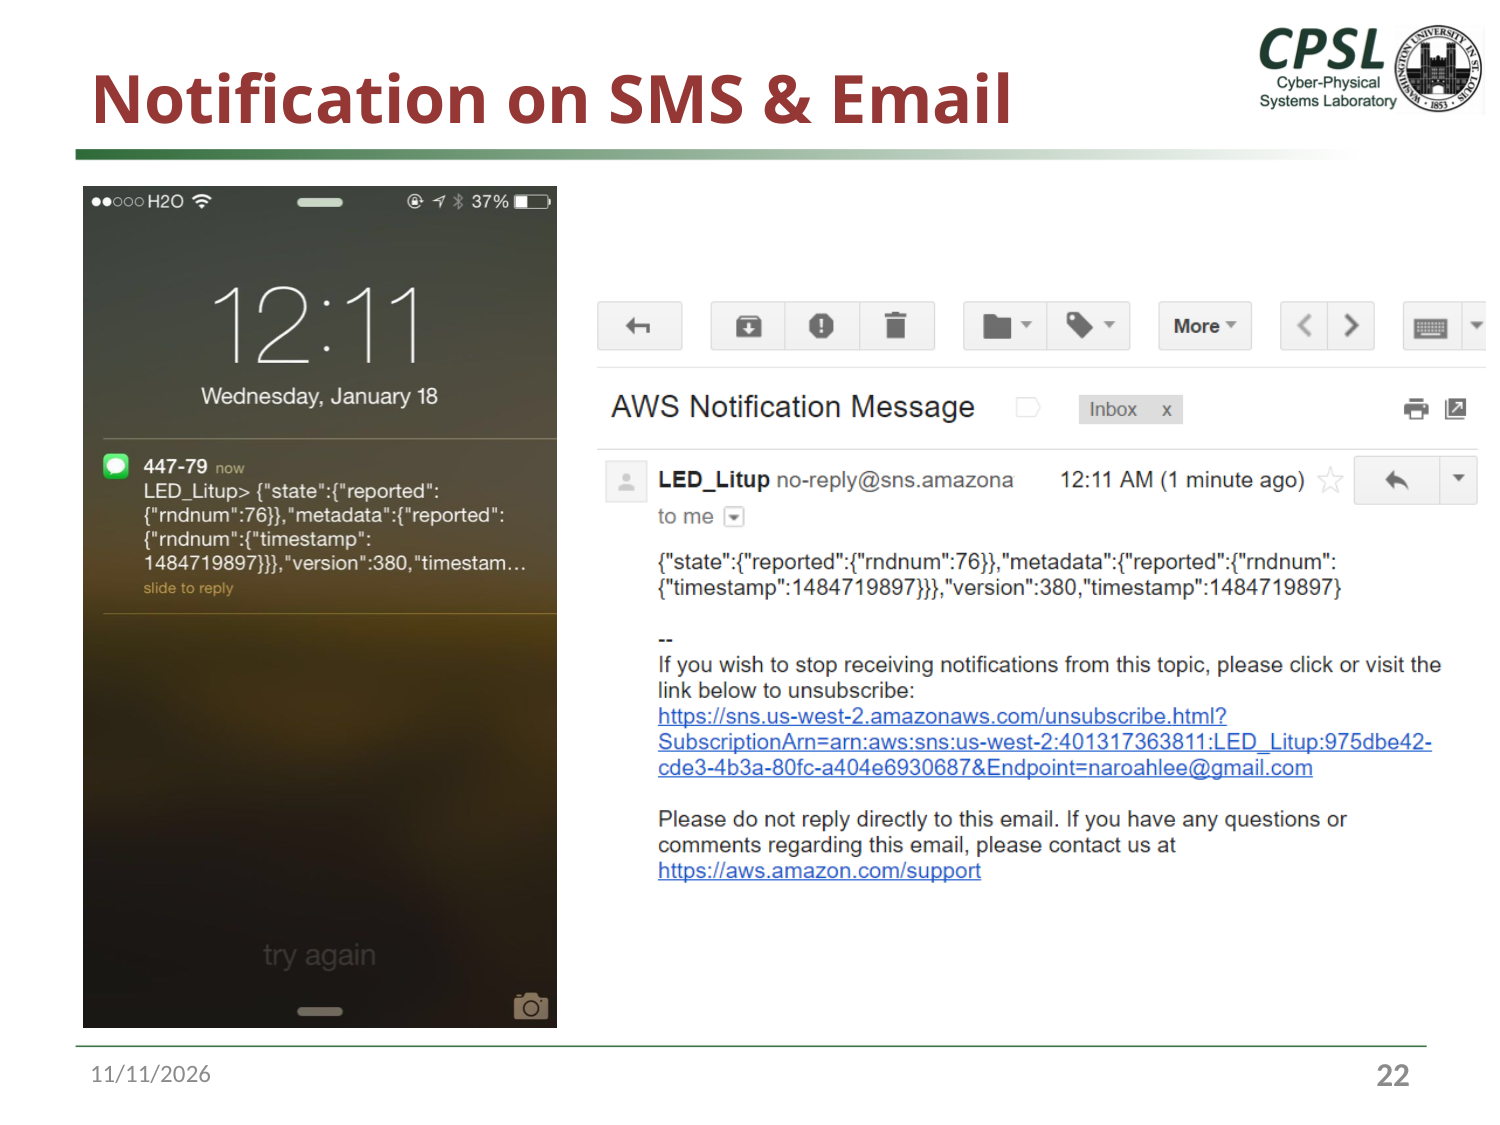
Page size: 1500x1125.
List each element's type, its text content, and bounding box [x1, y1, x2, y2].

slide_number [75, 1042, 425, 1103]
slide_number 21 [1074, 1042, 1425, 1103]
title Notification on SMS & Email [75, 45, 1425, 149]
footer [512, 1042, 988, 1103]
picture [0, 0, 1500, 1125]
